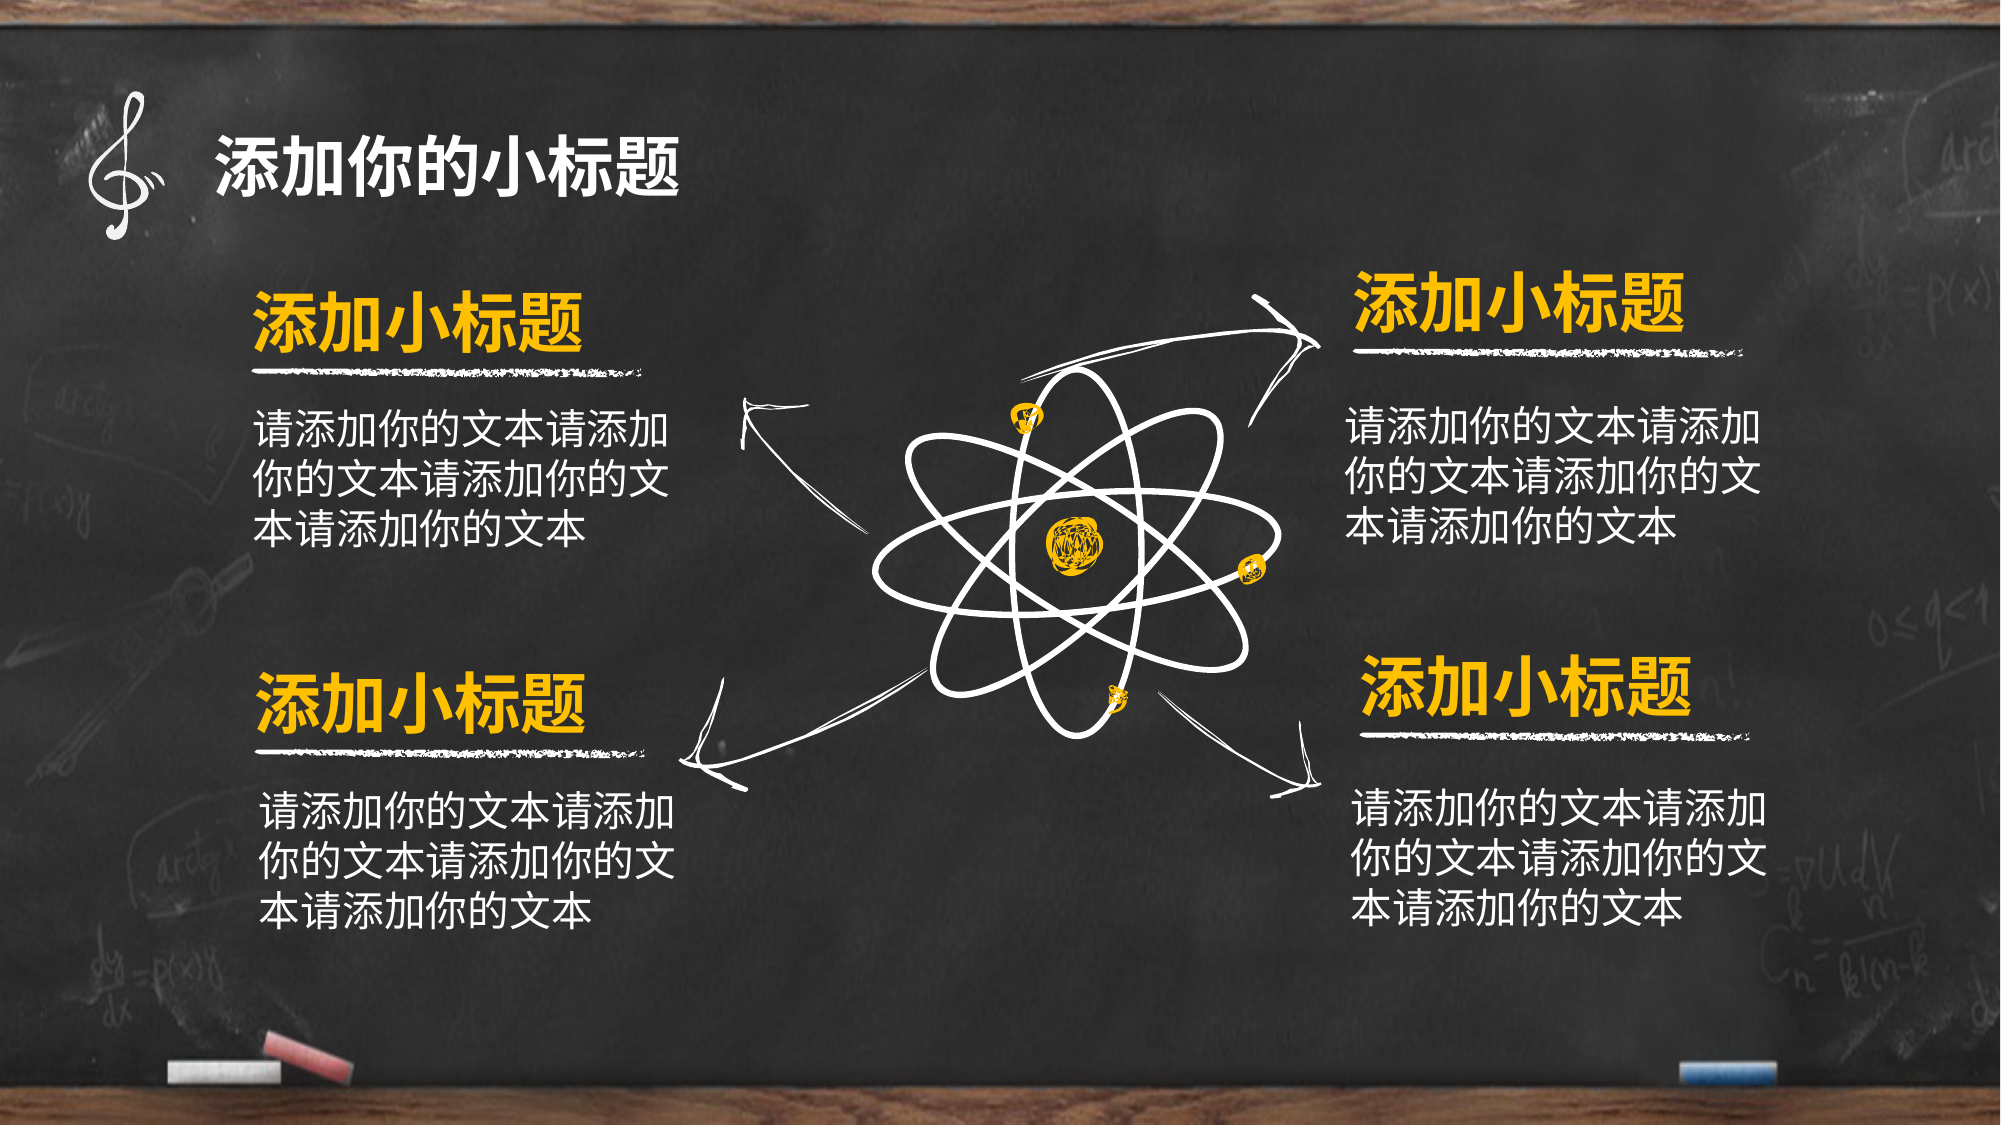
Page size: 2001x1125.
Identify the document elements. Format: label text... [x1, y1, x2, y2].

text_box 添加小标题 [239, 654, 700, 750]
text_box [678, 676, 872, 793]
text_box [251, 367, 644, 378]
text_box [85, 90, 169, 242]
text_box 添加小标题 [236, 273, 697, 369]
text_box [872, 366, 1282, 740]
text_box 添加小标题 [1344, 637, 1805, 733]
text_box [1359, 731, 1752, 742]
text_box 添加小标题 [1337, 253, 1798, 349]
picture [0, 0, 2001, 1125]
text_box [1213, 720, 1322, 799]
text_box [254, 748, 647, 759]
text_box [740, 397, 870, 535]
text_box 请添加你的文本请添加你的文本请添加你的文本请添加你的文本 [244, 777, 697, 942]
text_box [1352, 347, 1745, 358]
text_box 添加你的小标题 [214, 124, 682, 205]
text_box [1055, 293, 1321, 380]
text_box 请添加你的文本请添加你的文本请添加你的文本请添加你的文本 [1335, 773, 1789, 939]
text_box 请添加你的文本请添加你的文本请添加你的文本请添加你的文本 [1329, 391, 1783, 557]
text_box 请添加你的文本请添加你的文本请添加你的文本请添加你的文本 [238, 395, 691, 560]
